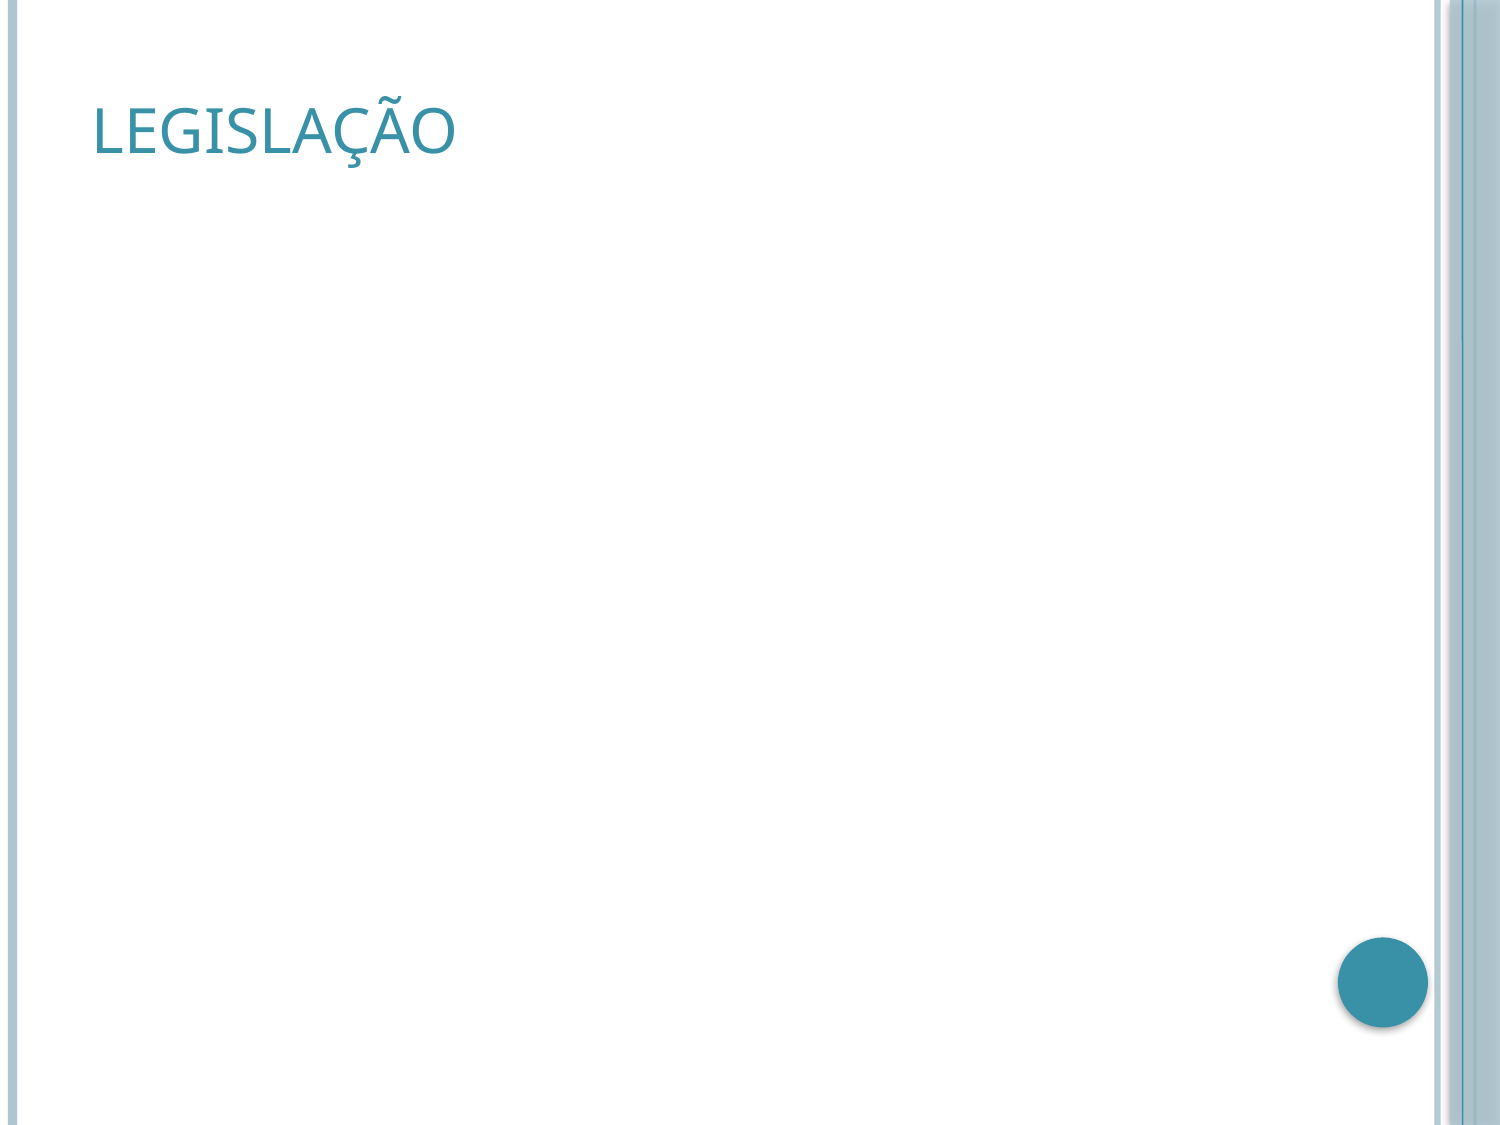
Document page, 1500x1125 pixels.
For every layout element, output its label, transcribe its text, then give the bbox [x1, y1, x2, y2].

title Legislação [76, 42, 1302, 174]
